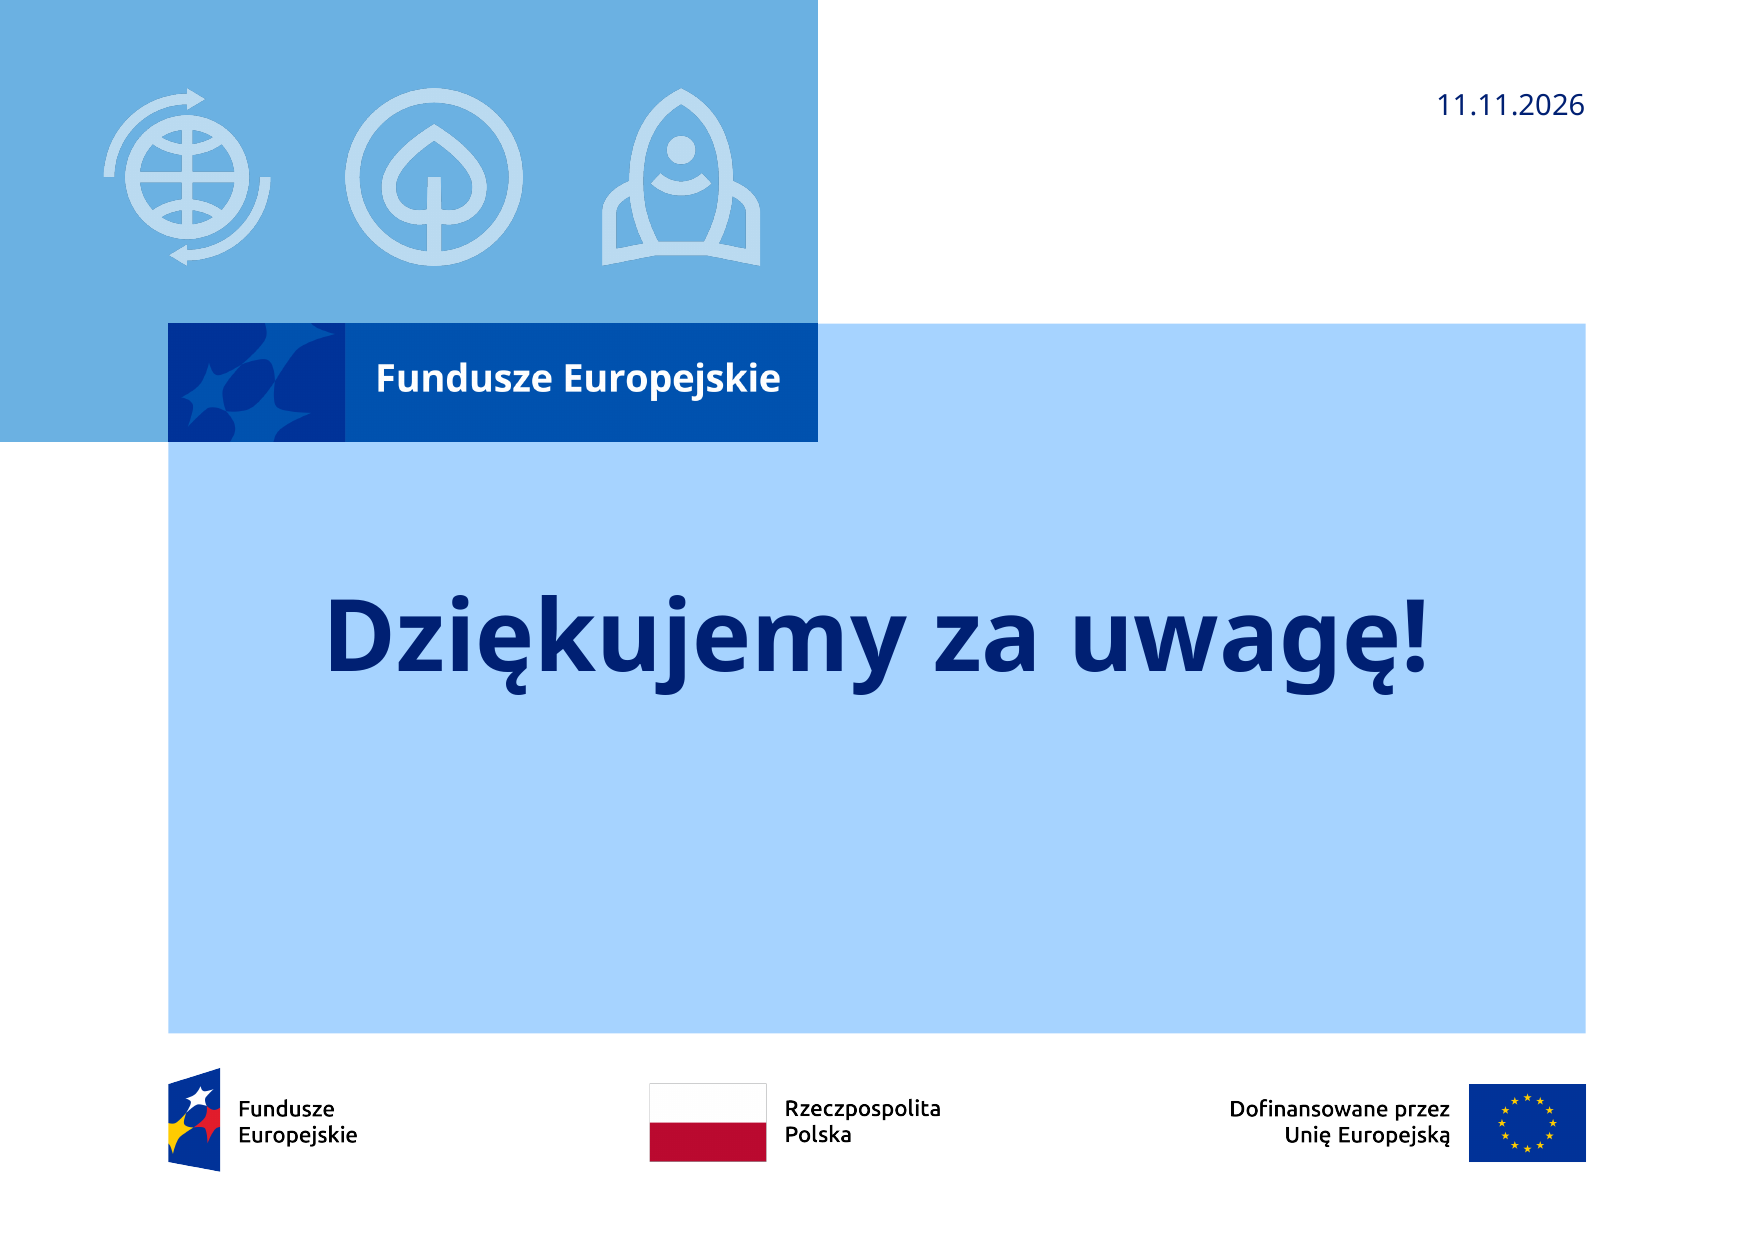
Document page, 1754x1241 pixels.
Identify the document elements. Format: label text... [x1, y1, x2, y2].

picture [129, 1045, 396, 1201]
picture [610, 1044, 979, 1201]
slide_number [1290, 88, 1586, 146]
picture [1192, 1045, 1625, 1201]
title Dziękujemy za uwagę! [227, 608, 1527, 786]
picture [168, 323, 818, 442]
